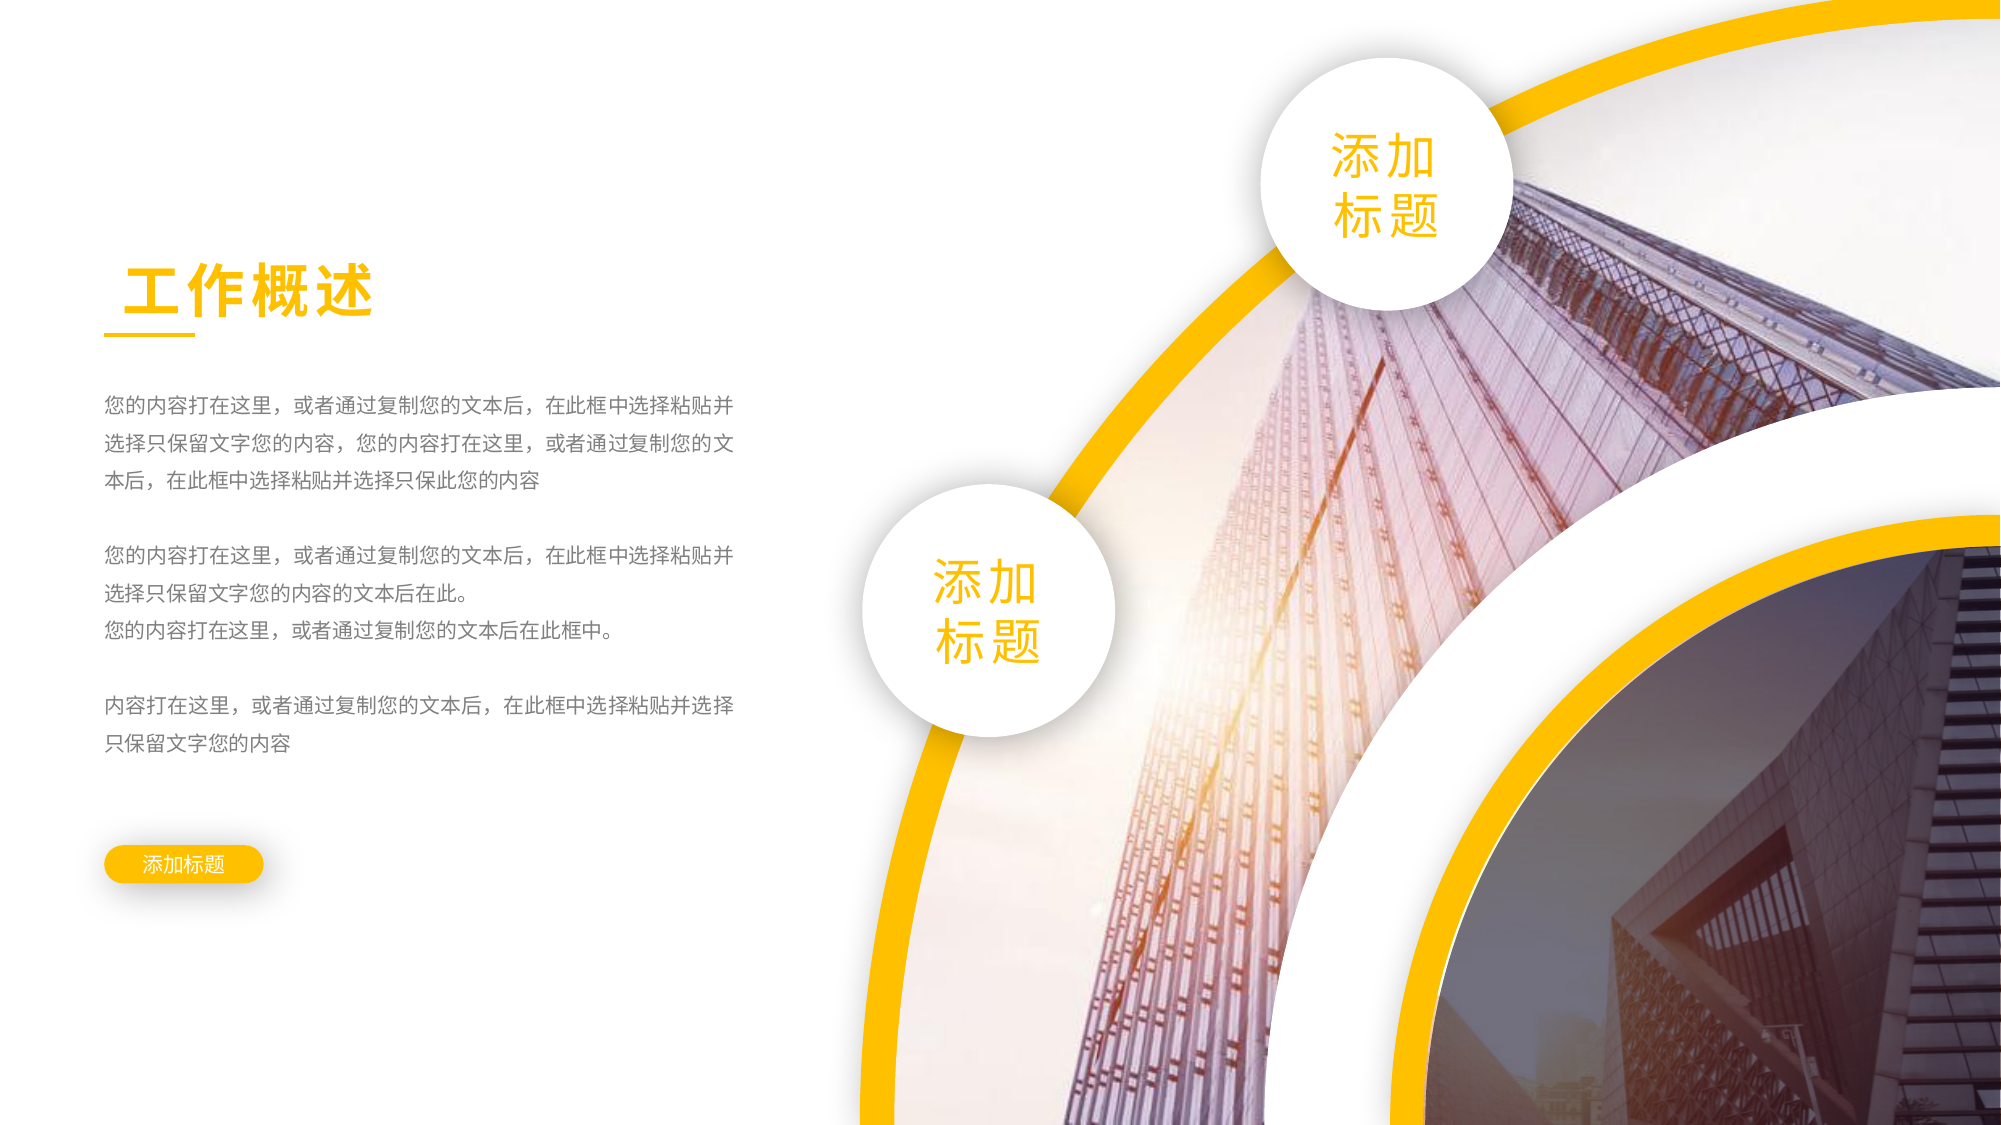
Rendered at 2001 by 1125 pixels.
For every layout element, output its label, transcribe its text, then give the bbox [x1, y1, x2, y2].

text_box [1061, 262, 1274, 495]
text_box 添加标题 [861, 483, 1117, 739]
text_box [1512, 0, 2000, 122]
text_box 添加标题 [1259, 56, 1515, 312]
text_box [893, 17, 2000, 1125]
text_box [1424, 545, 2000, 1125]
text_box [1263, 386, 2000, 1125]
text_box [88, 225, 734, 884]
text_box [1389, 513, 2000, 1125]
text_box [858, 749, 953, 1125]
text_box [1421, 579, 1805, 1125]
